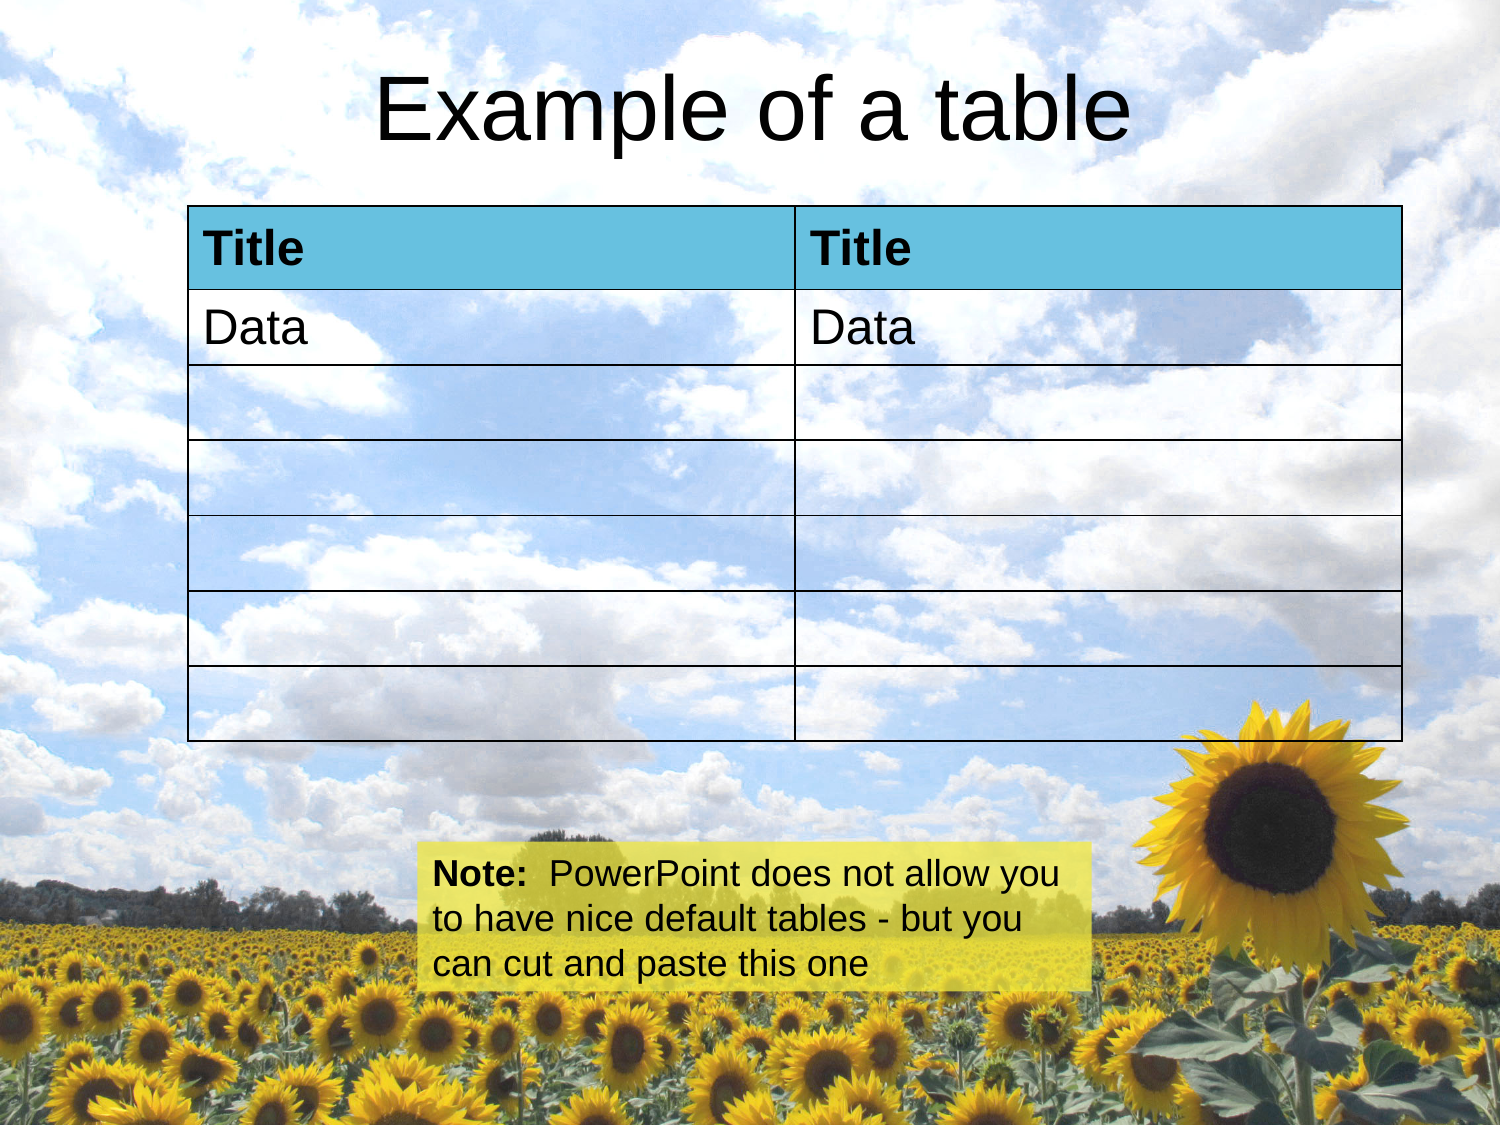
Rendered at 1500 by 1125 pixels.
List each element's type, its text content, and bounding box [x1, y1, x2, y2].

table_cell [189, 441, 794, 515]
table_header Title [796, 207, 1401, 289]
table_cell [796, 441, 1401, 515]
table_cell [796, 667, 1401, 740]
table_cell [796, 592, 1401, 665]
table_cell Data [796, 290, 1401, 364]
table_header Title [189, 207, 794, 289]
table_cell [189, 366, 794, 439]
table_cell [189, 667, 794, 740]
text_box Note: PowerPoint does not allow you to have nice default tables - but you can cut and paste this one [417, 841, 1092, 992]
table_cell [189, 592, 794, 665]
picture [0, 0, 1500, 1125]
table_cell [796, 516, 1401, 590]
table_cell [796, 366, 1401, 439]
title Example of a table [79, 10, 1430, 198]
table_cell [189, 516, 794, 590]
table_cell Data [189, 290, 794, 364]
